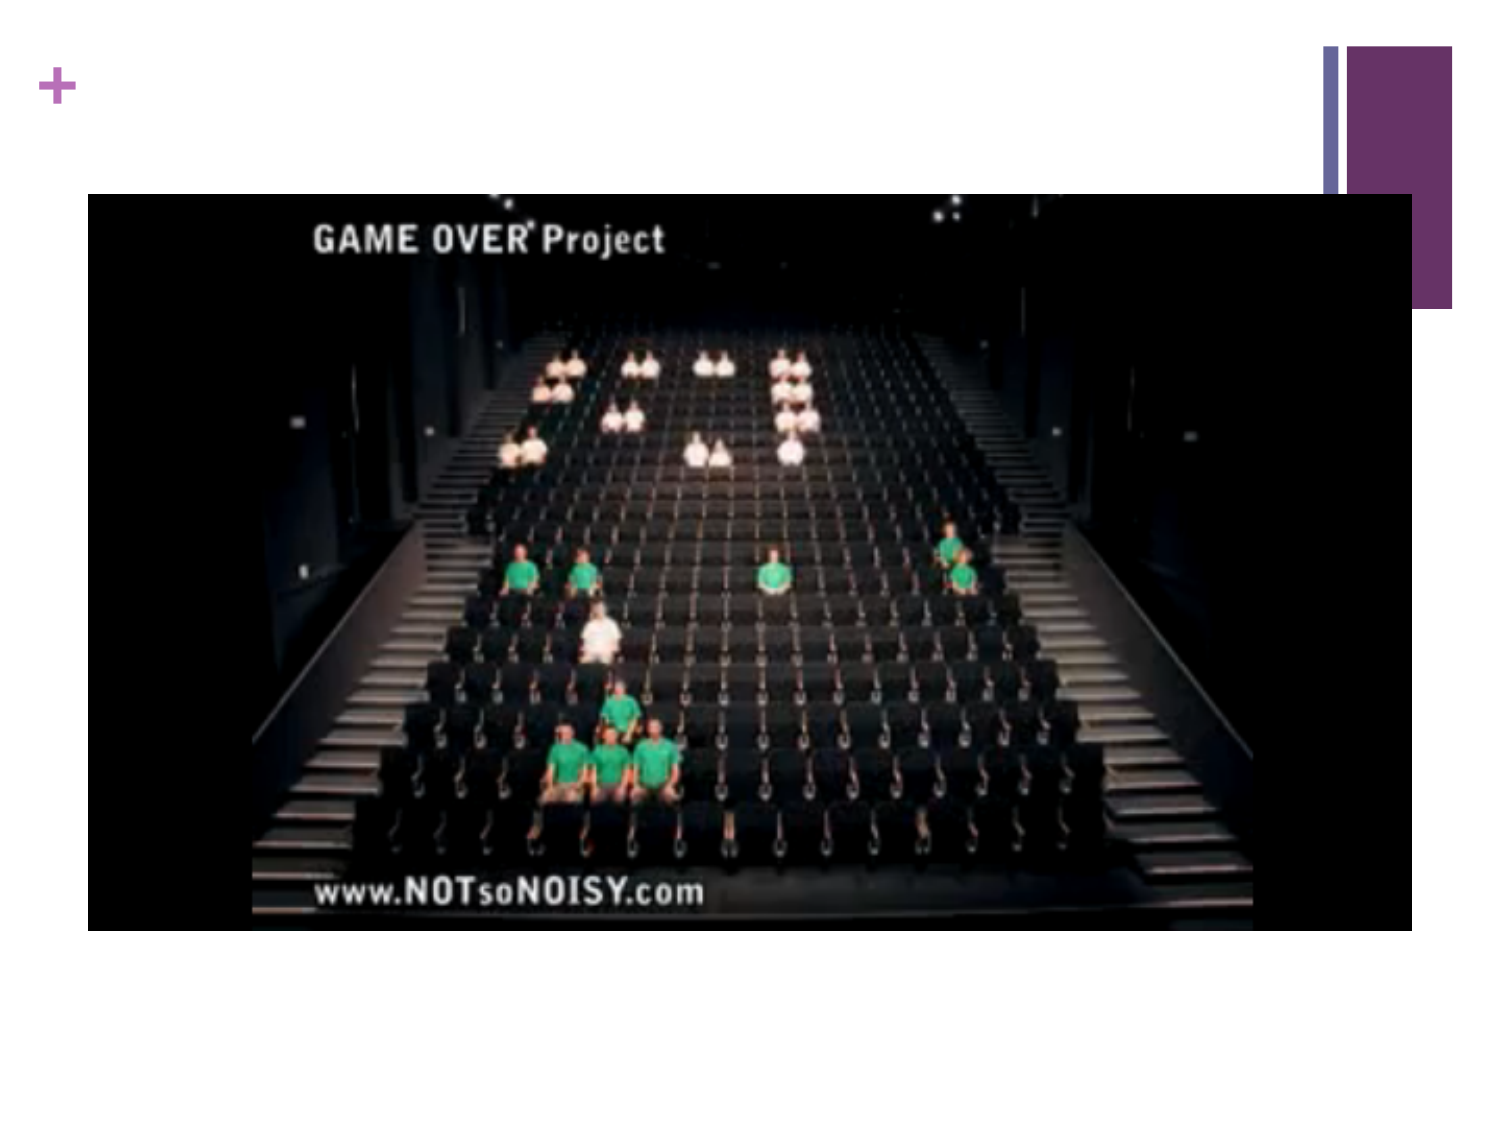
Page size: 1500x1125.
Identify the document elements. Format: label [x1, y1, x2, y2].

picture [87, 194, 1412, 931]
